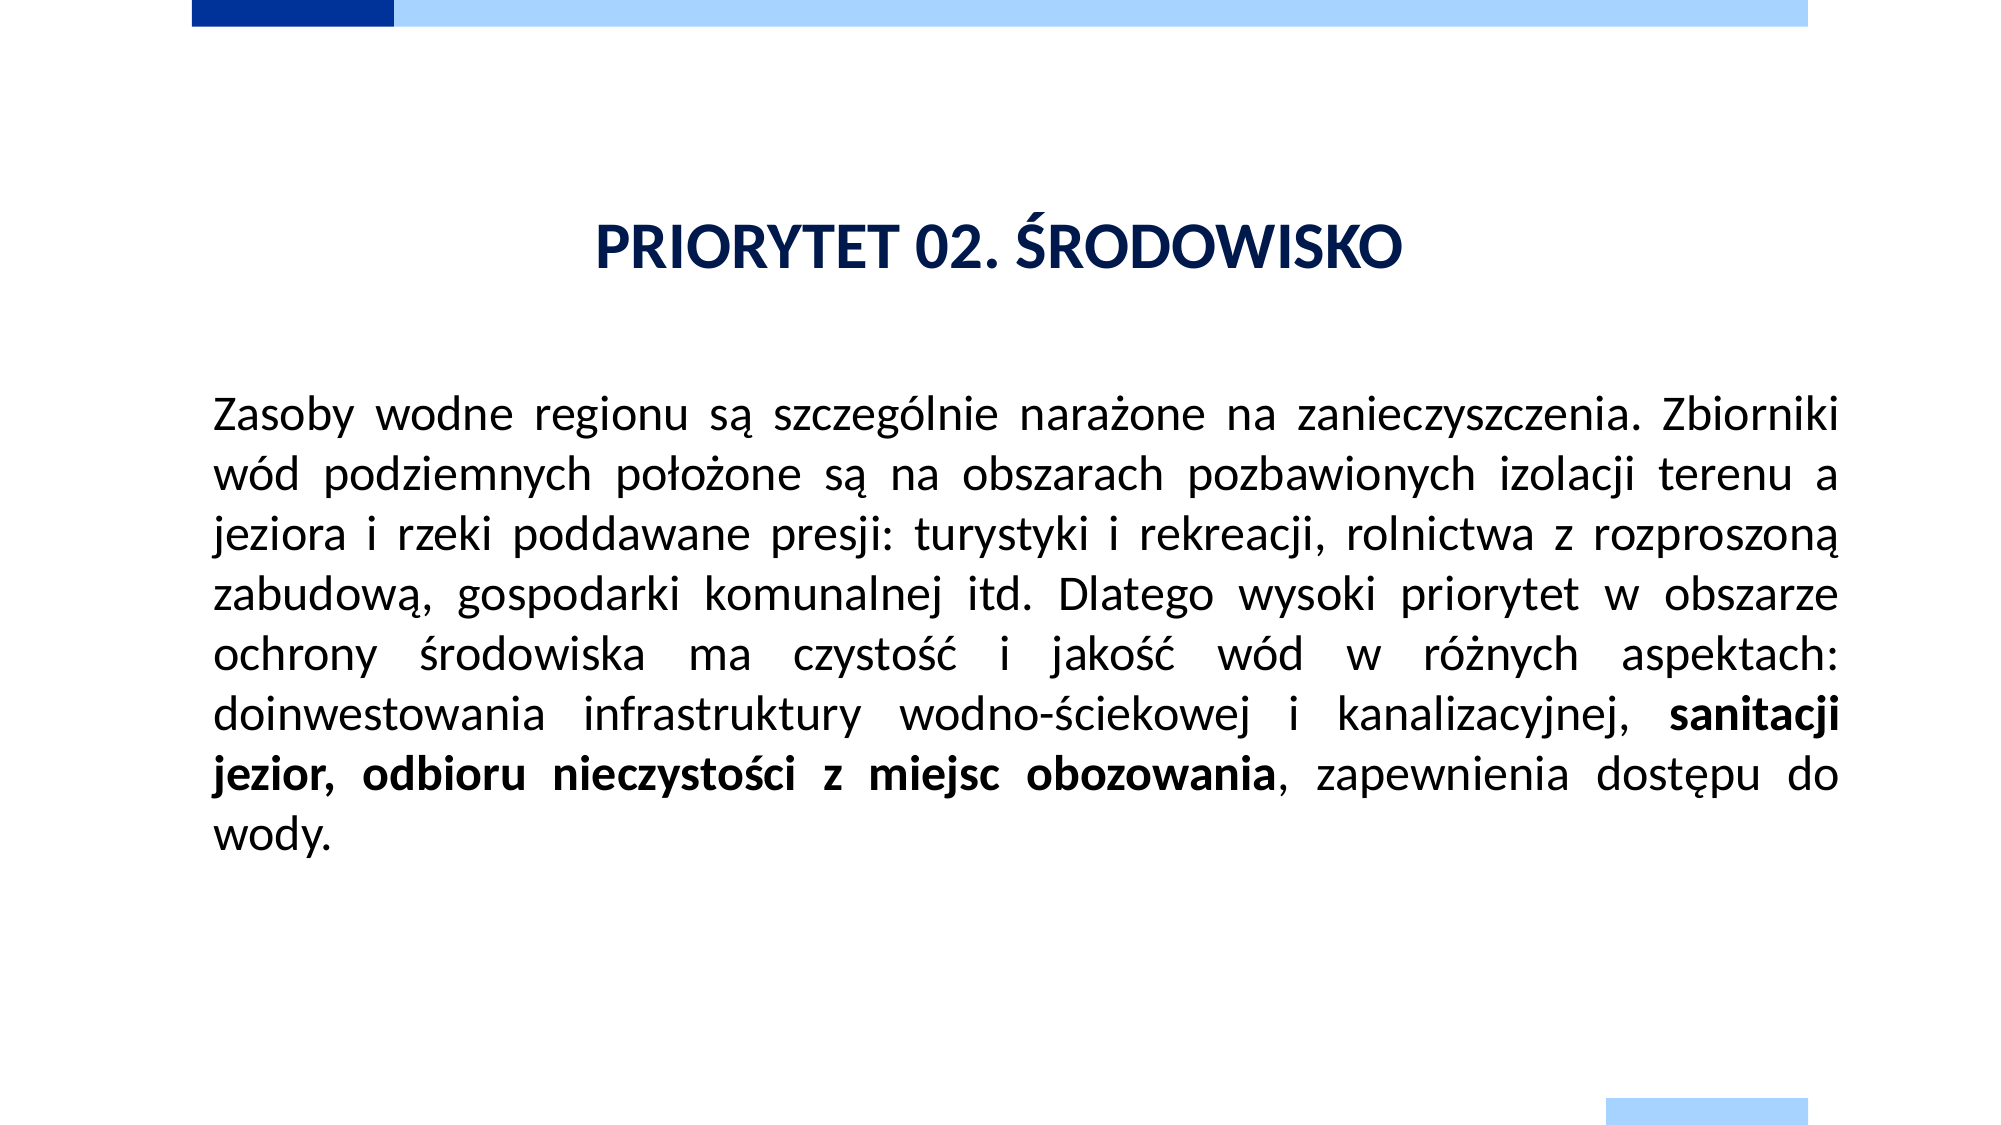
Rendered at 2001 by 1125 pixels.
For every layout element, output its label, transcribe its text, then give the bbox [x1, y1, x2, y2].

text_box PRIORYTET 02. ŚRODOWISKO [452, 194, 1548, 289]
text_box Zasoby wodne regionu są szczególnie narażone na zanieczyszczenia. Zbiorniki wód podziemnych położone są na obszarach pozbawionych izolacji terenu a jeziora i rzeki poddawane presji: turystyki i rekreacji, rolnictwa z rozproszoną zabudową, gospodarki komunalnej itd. Dlatego wysoki priorytet w obszarze ochrony środowiska ma czystość i jakość wód w różnych aspektach: doinwestowania infrastruktury wodno-ściekowej i kanalizacyjnej, sanitacji jezior, odbioru nieczystości z miejsc obozowania, zapewnienia dostępu do wody. [198, 372, 1856, 868]
